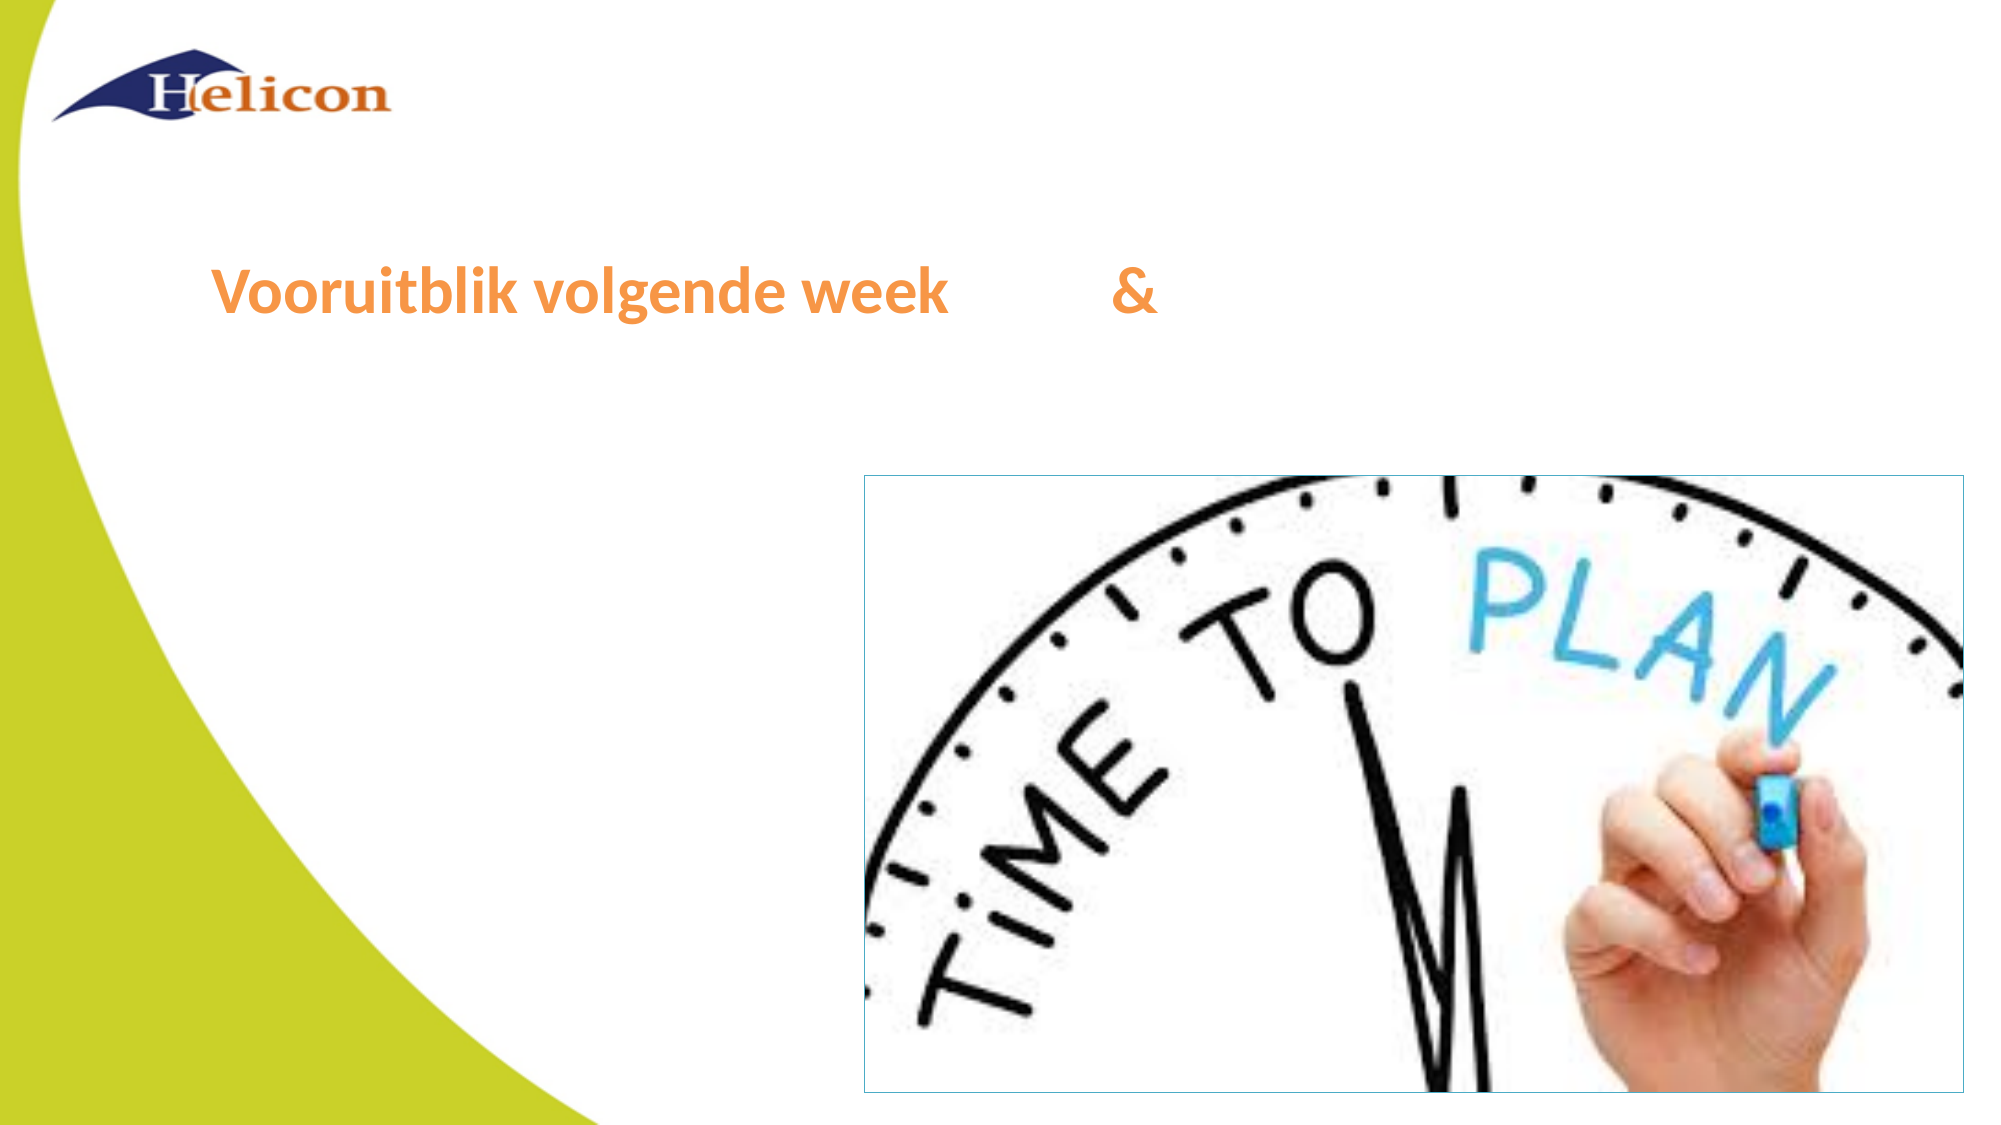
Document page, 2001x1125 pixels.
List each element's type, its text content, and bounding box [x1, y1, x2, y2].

text_box Vooruitblik volgende week & [196, 239, 1247, 335]
picture [0, 0, 2000, 1125]
